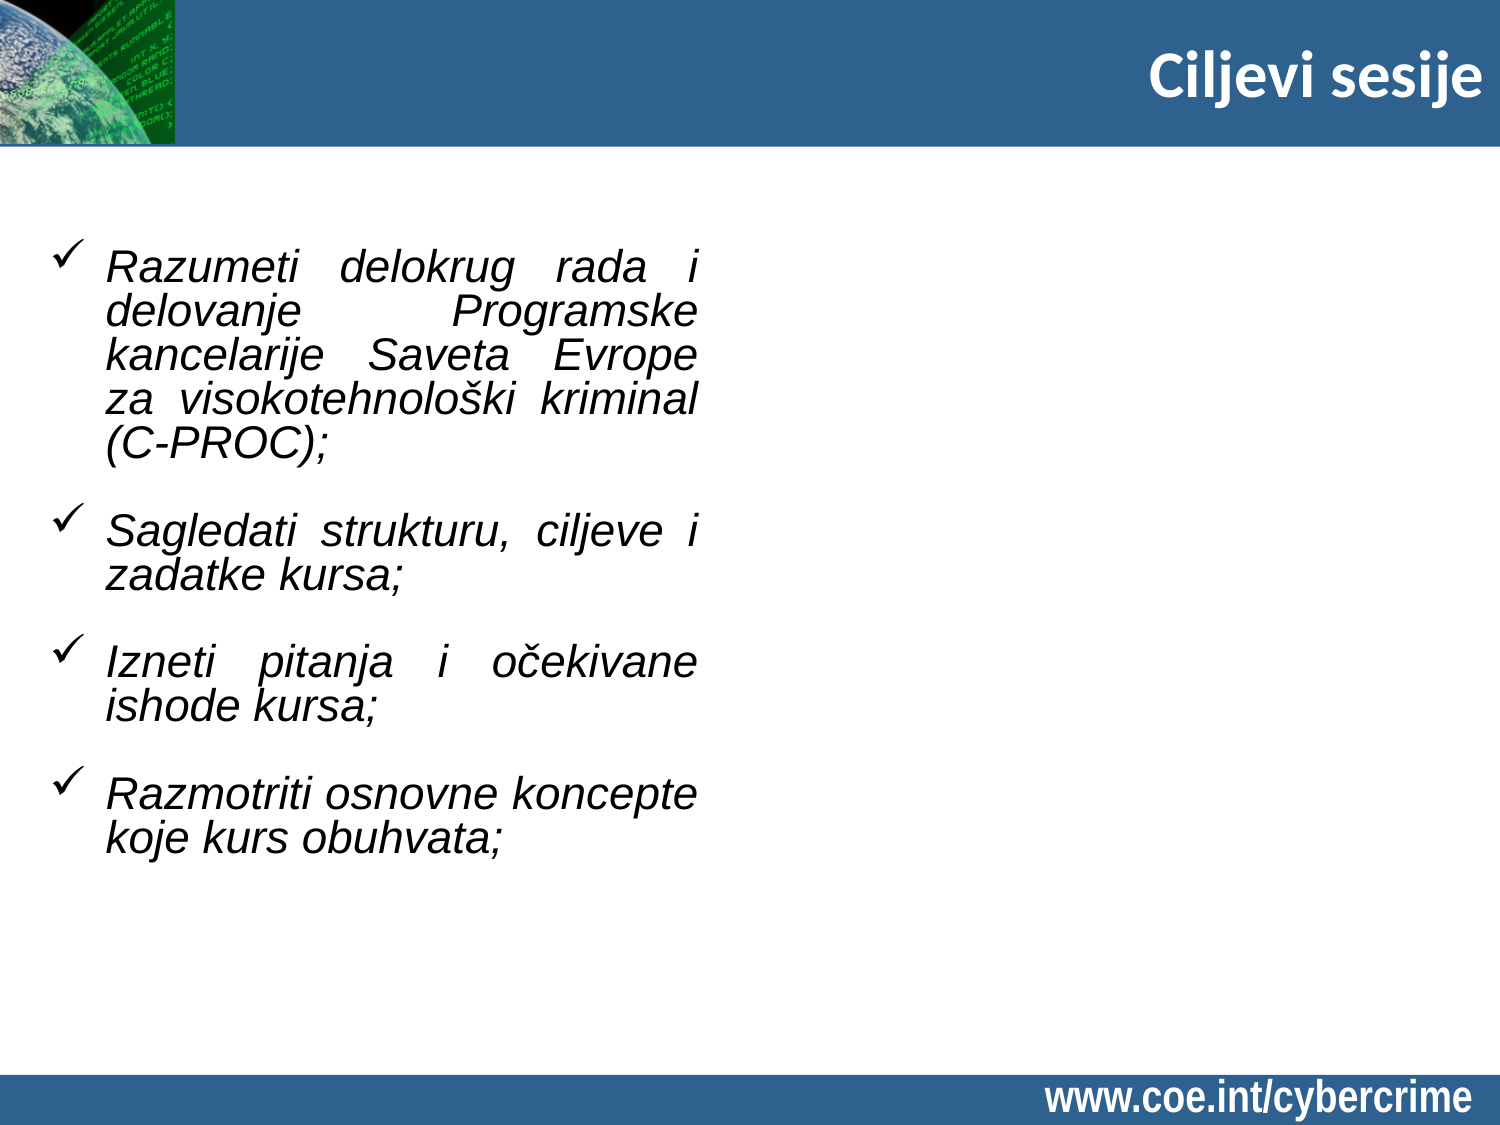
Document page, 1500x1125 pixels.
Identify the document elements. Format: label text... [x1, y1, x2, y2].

text_box Ciljevi sesije [177, 0, 1500, 149]
text_box www.coe.int/cybercrime [1030, 1059, 1500, 1125]
text_box [0, 1073, 1030, 1125]
text_box Razumeti delokrug rada i delovanje Programske kancelarije Saveta Evrope za visokotehnološki kriminal (C-PROC); Sagledati strukturu, ciljeve i zadatke kursa; Izneti pitanja i očekivane ishode kursa; Razmotriti osnovne koncepte koje kurs obuhvata; [34, 239, 714, 870]
picture [0, 0, 175, 144]
